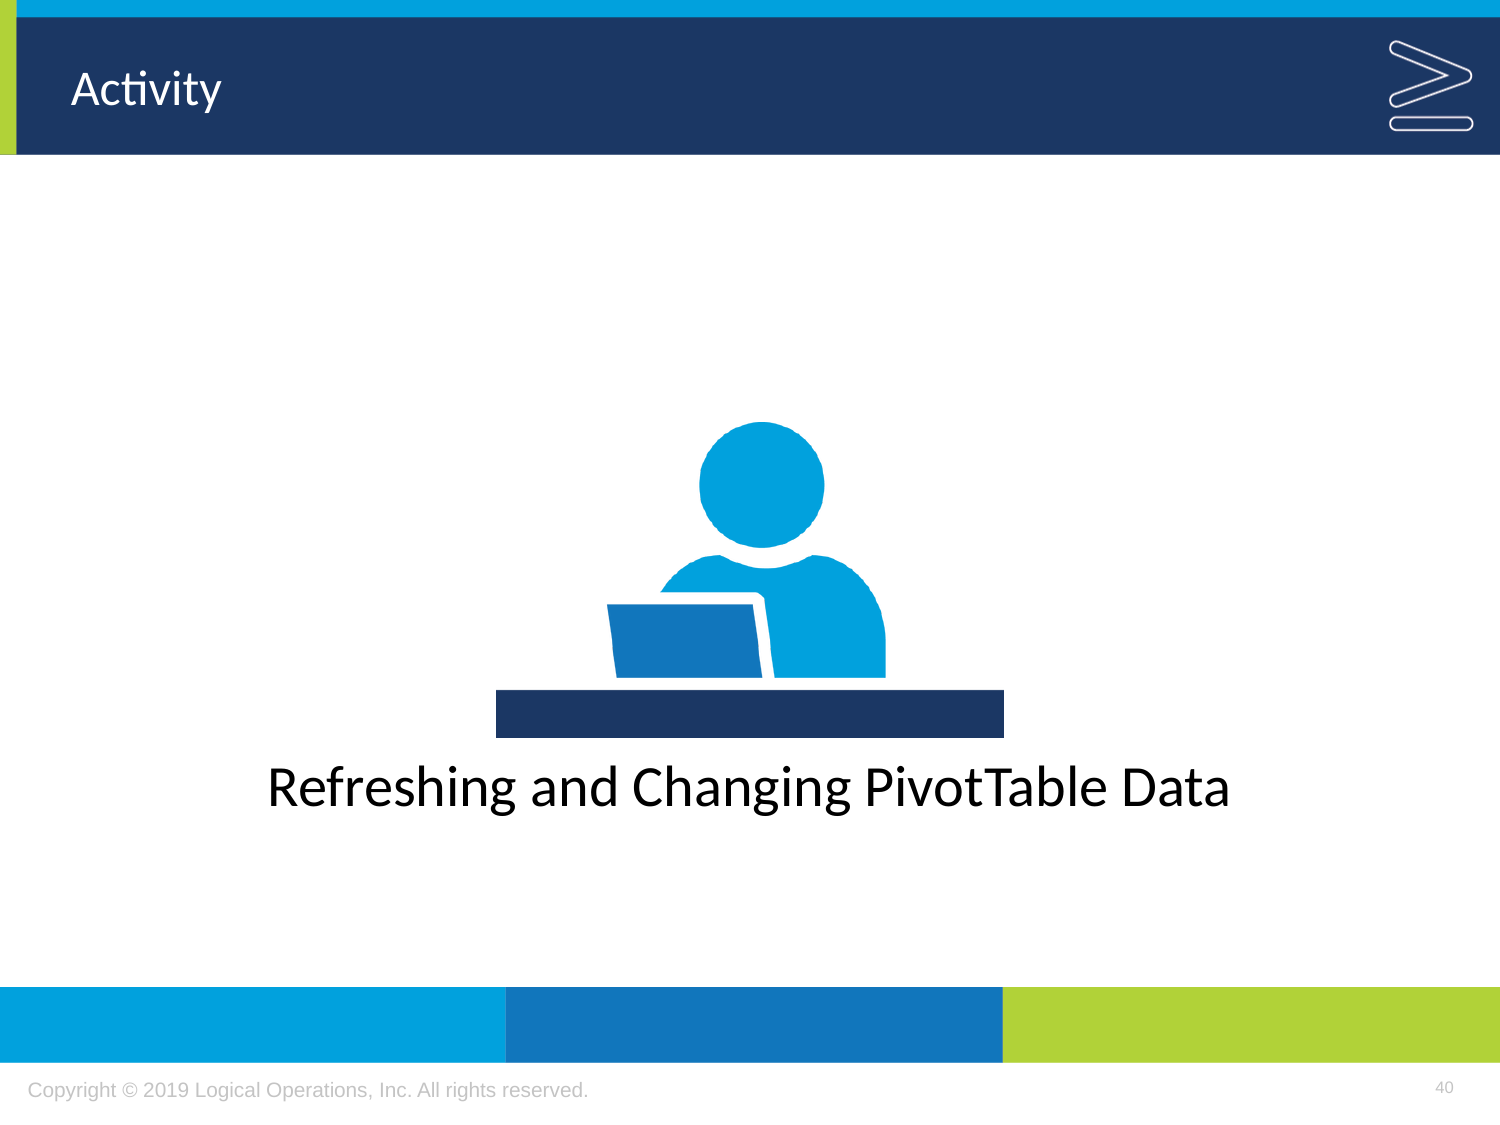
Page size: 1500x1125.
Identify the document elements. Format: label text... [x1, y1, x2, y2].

slide_number 40 [1118, 1057, 1469, 1118]
picture [506, 987, 1500, 1063]
picture [0, 0, 1500, 155]
list Refreshing and Changing PivotTable Data [93, 740, 1407, 841]
picture [496, 422, 1004, 738]
